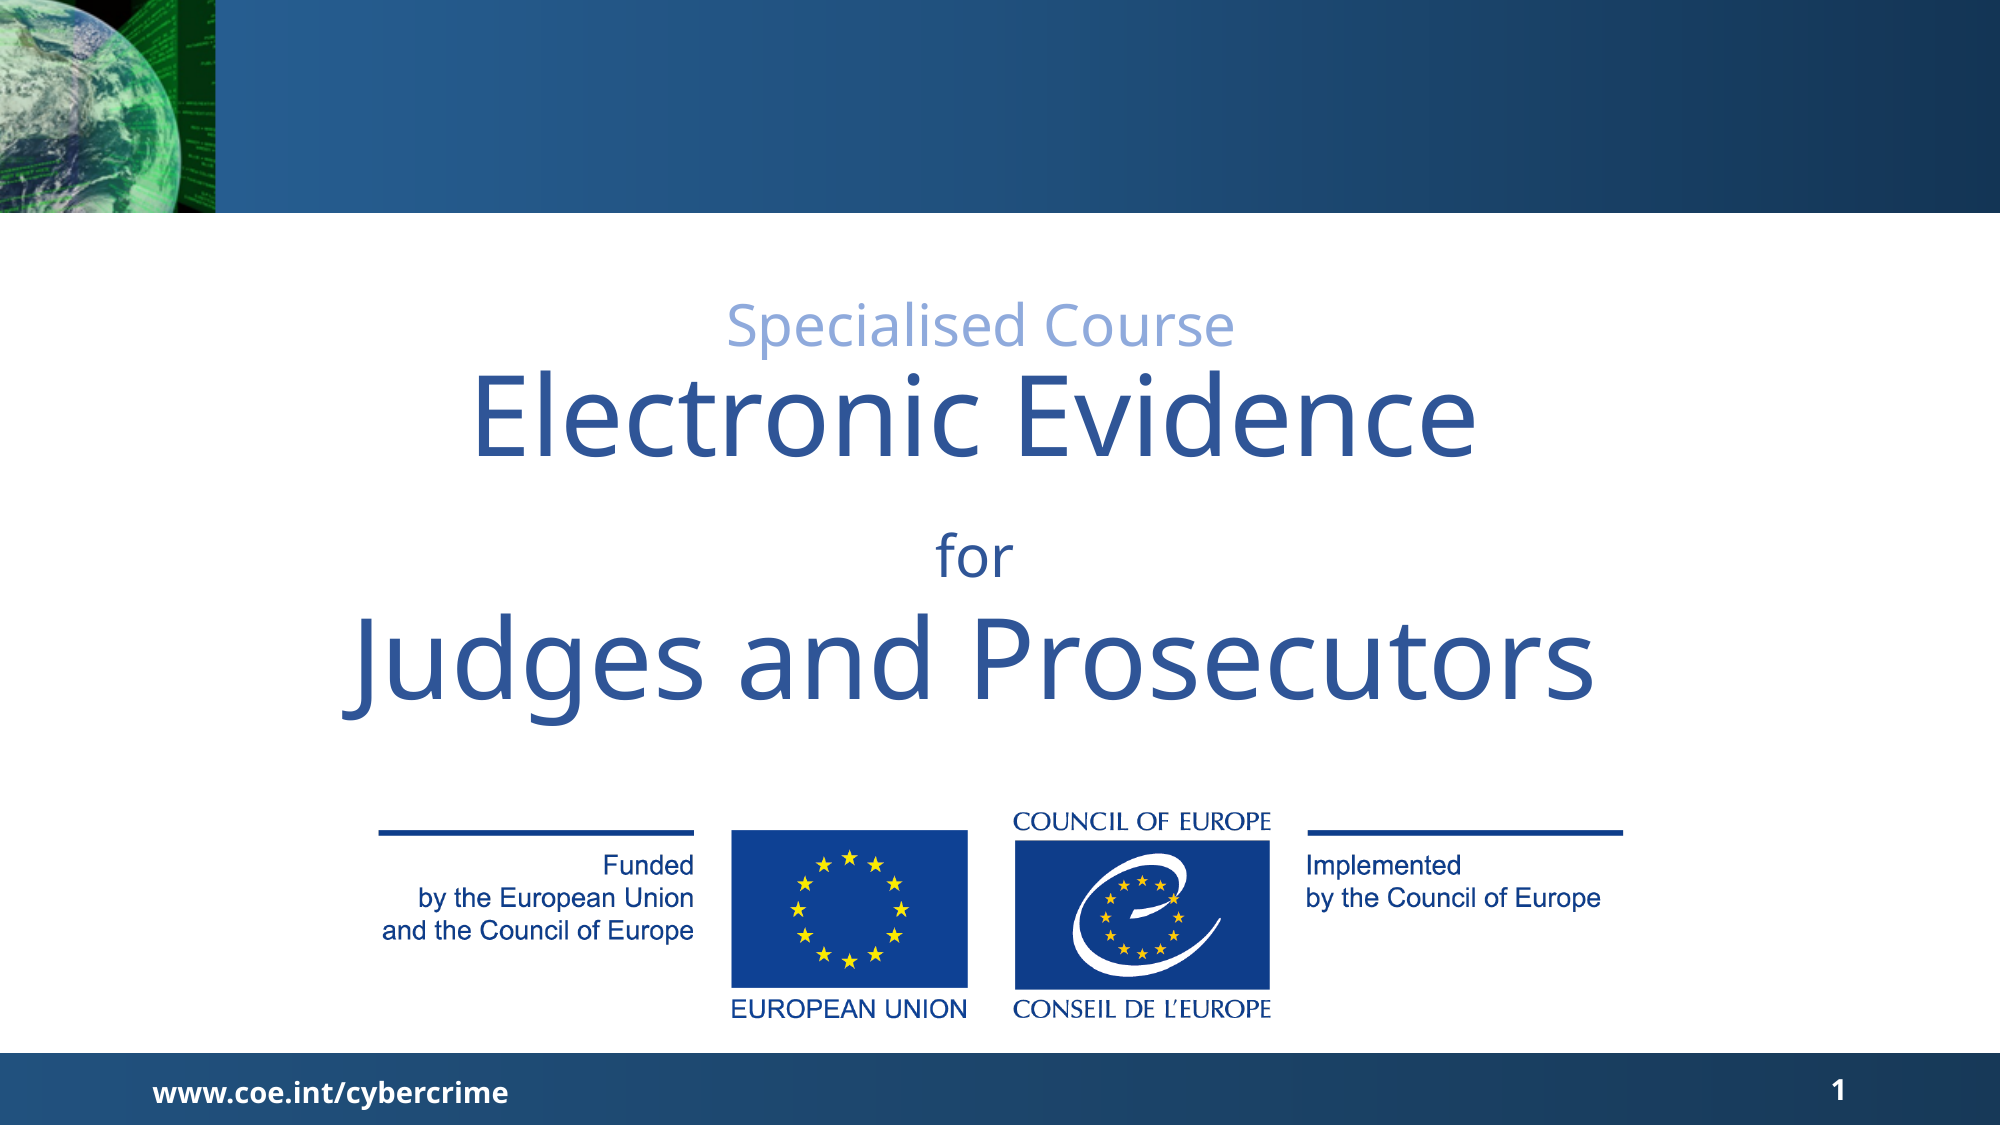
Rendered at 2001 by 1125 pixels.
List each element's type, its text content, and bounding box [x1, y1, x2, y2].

title Specialised Course Electronic Evidence for Judges and Prosecutors [239, 474, 1740, 731]
picture [0, 0, 2000, 213]
picture [376, 810, 1624, 1020]
slide_number 1 [1412, 1061, 1863, 1122]
slide_number www.coe.int/cybercrime [137, 1061, 588, 1122]
